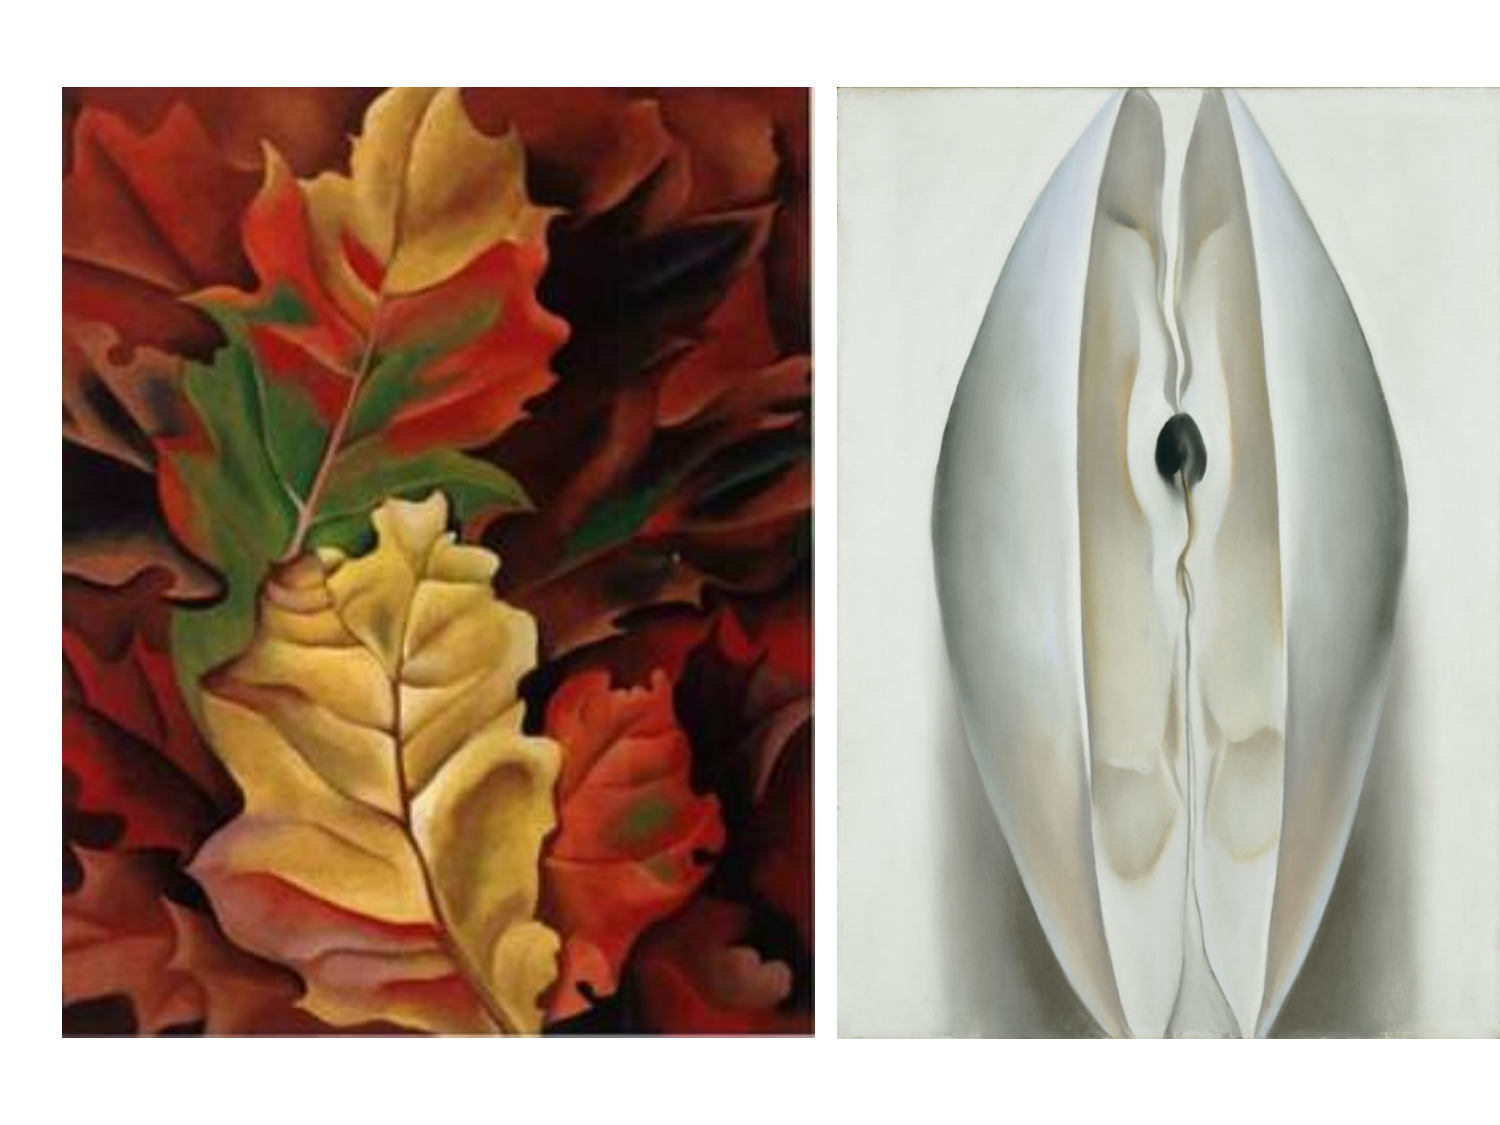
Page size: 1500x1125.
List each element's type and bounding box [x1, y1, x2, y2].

picture [837, 87, 1500, 1040]
picture [62, 87, 815, 1038]
